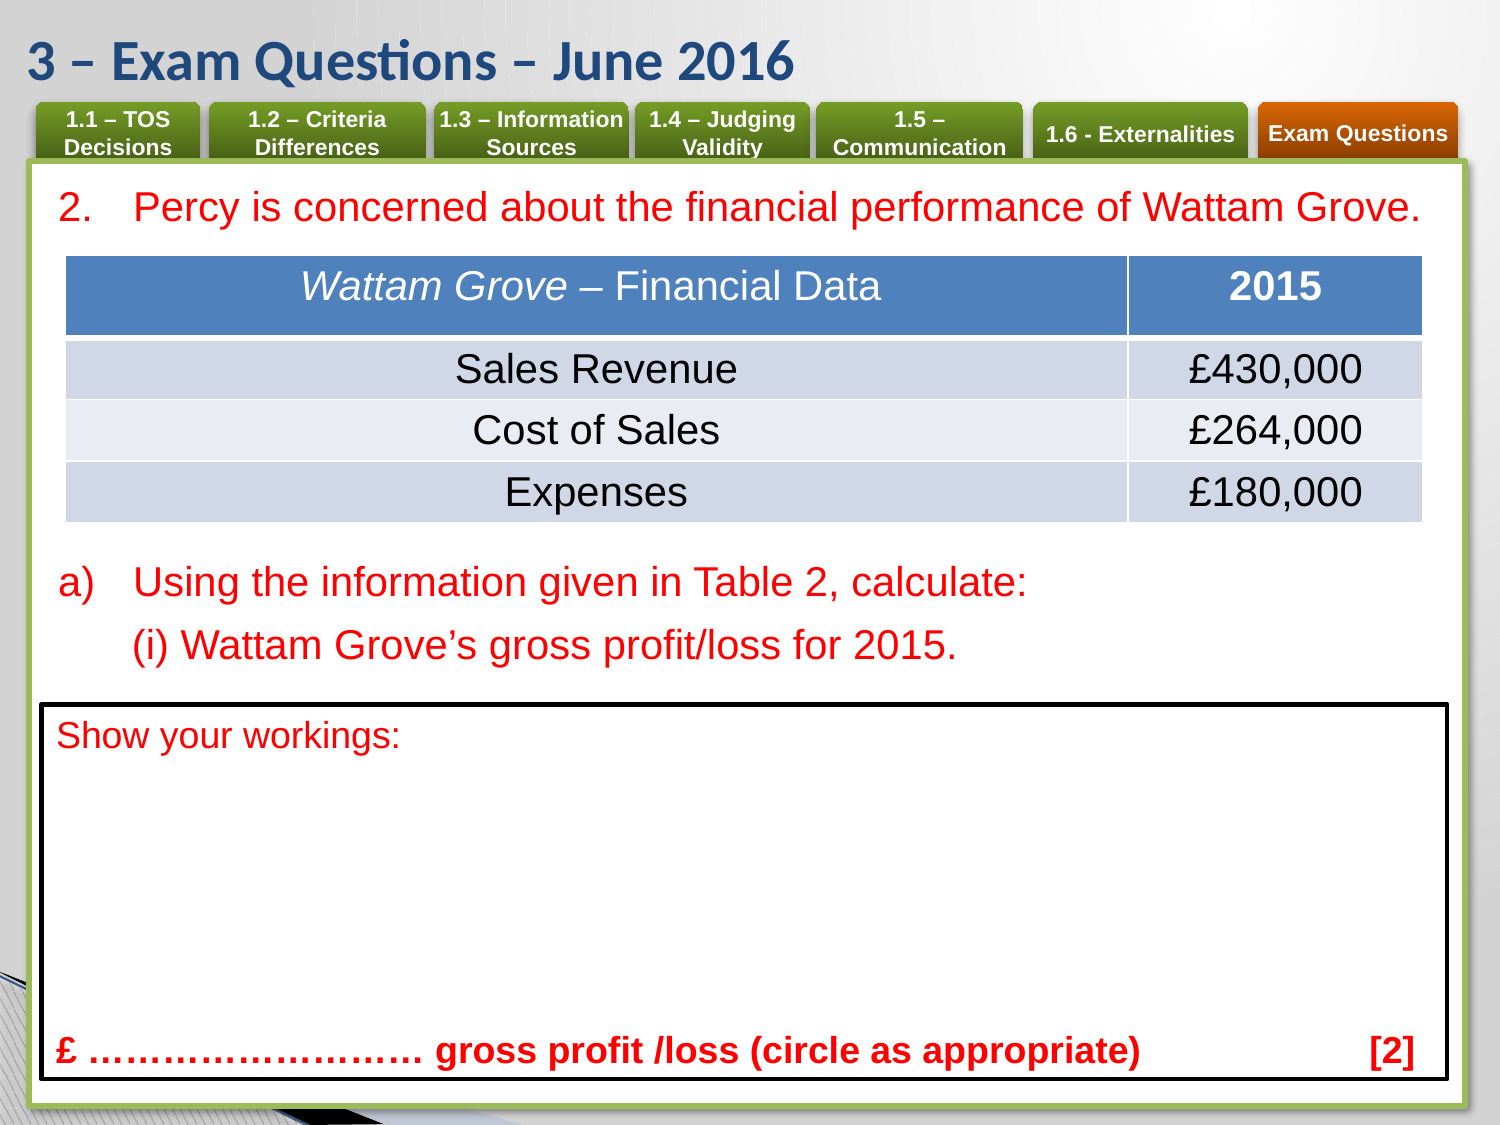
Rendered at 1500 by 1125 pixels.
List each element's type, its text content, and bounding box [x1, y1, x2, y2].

table_header Wattam Grove – Financial Data [66, 256, 1127, 335]
table_cell £180,000 [1129, 462, 1422, 522]
table_header 2015 [1129, 256, 1422, 335]
table_cell Sales Revenue [66, 341, 1127, 399]
picture [281, 1114, 303, 1125]
table_cell Expenses [66, 462, 1127, 522]
text_box Show your workings: £ ……………………… gross profit /loss (circle as appropriate) [2] [41, 704, 1447, 1079]
table_cell £264,000 [1129, 400, 1422, 460]
text_box Percy is concerned about the financial performance of Wattam Grove. Using the information given in Table 2, calculate: (i) Wattam Grove’s gross profit/loss for 2015. [41, 172, 1447, 676]
table_cell Cost of Sales [66, 400, 1127, 460]
title 3 – Exam Questions – June 2016 [11, 11, 1465, 102]
table_cell £430,000 [1129, 341, 1422, 399]
